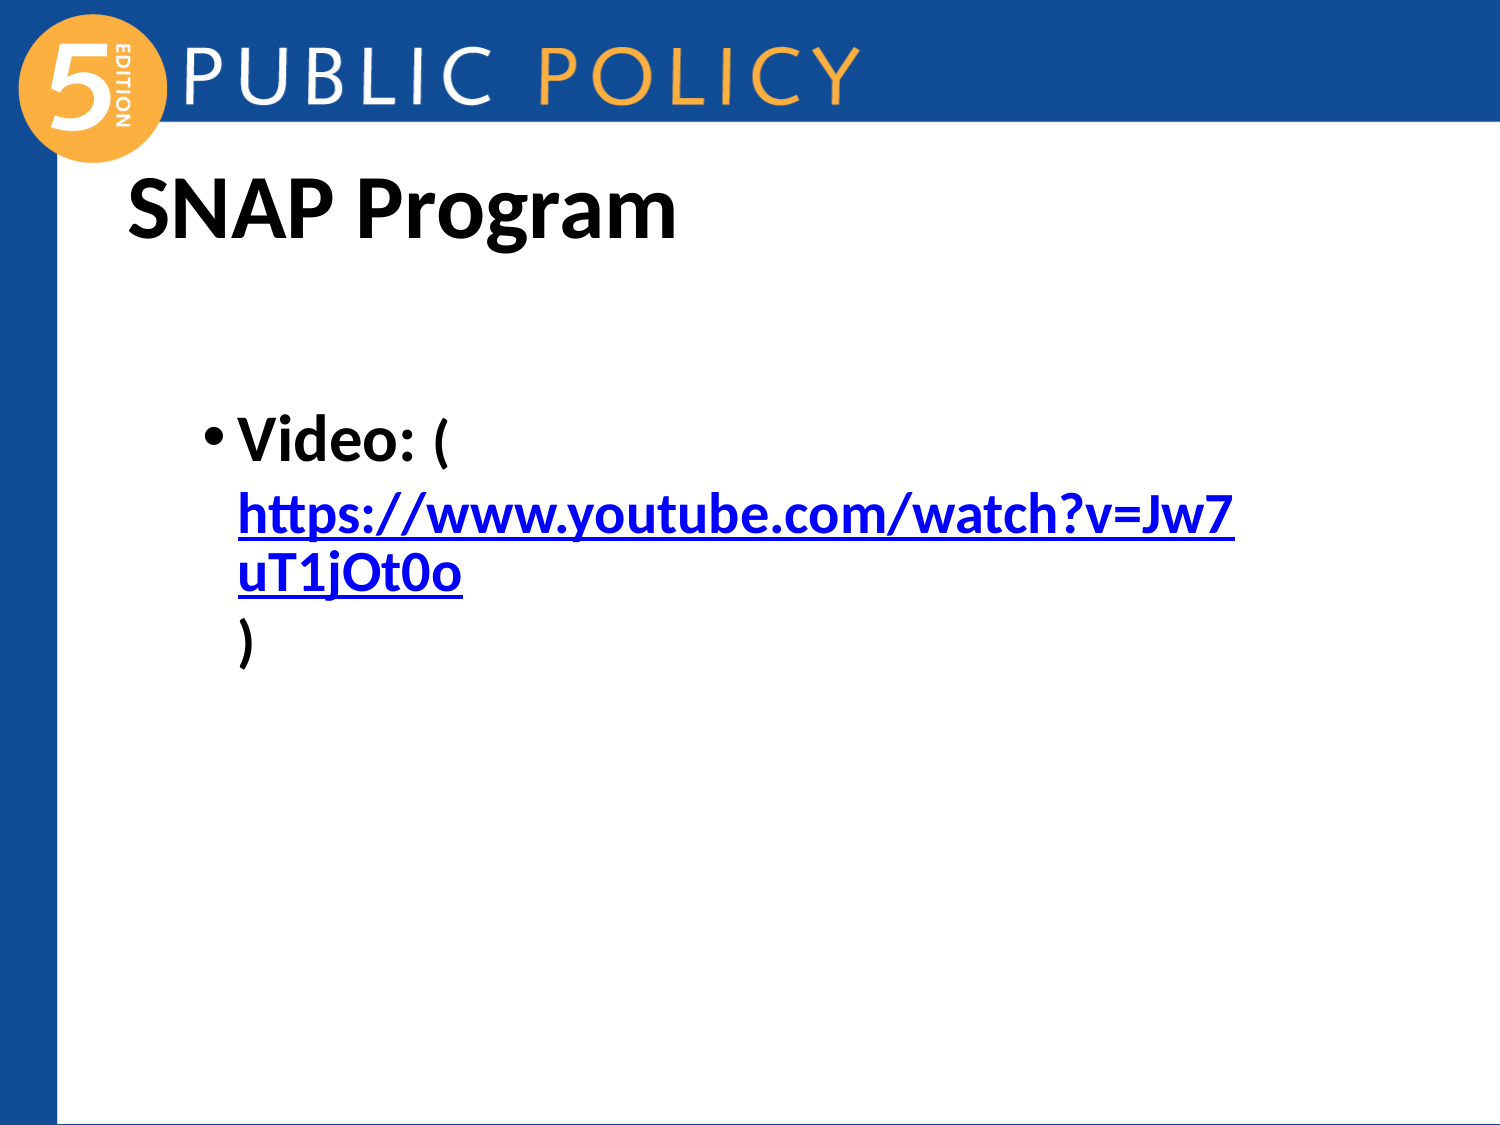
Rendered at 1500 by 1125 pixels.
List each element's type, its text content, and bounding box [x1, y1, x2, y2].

title SNAP Program [112, 99, 1407, 318]
picture [0, 0, 1500, 1125]
text_box Video: (https://www.youtube.com/watch?v=Jw7uT1jOt0o) [187, 387, 1275, 683]
